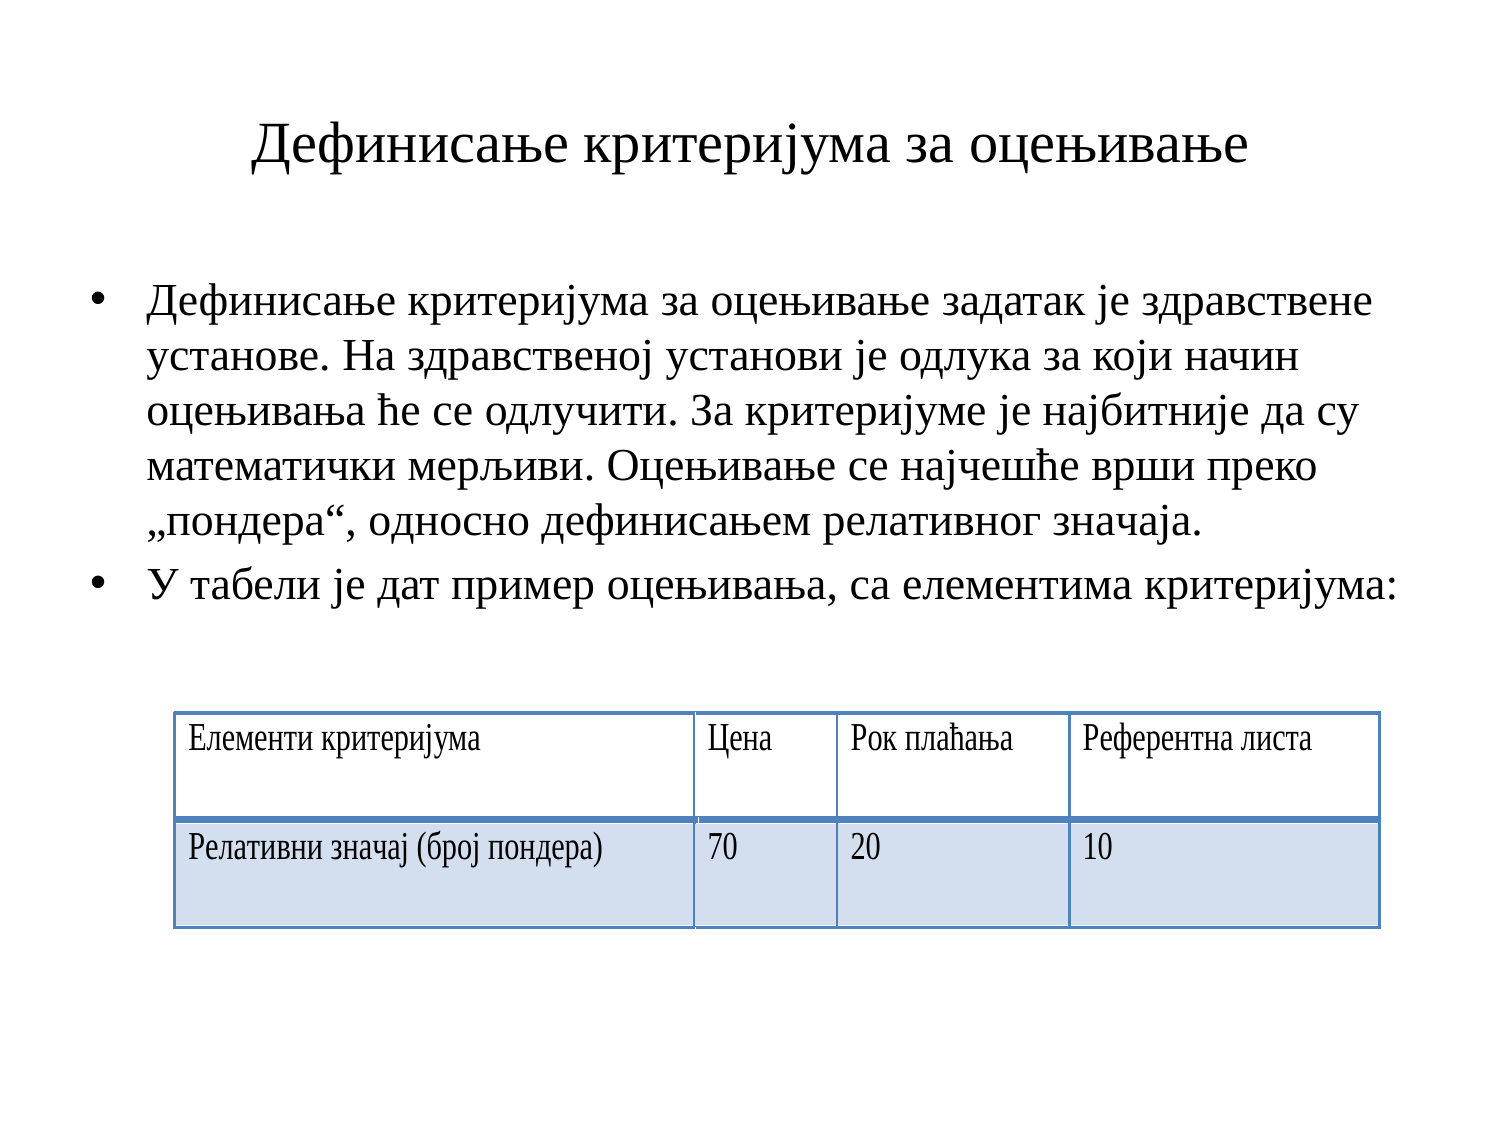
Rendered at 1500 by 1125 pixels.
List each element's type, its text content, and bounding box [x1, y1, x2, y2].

list Дефинисање критеријума за оцењивање задатак је здравствене установе. На здравственој установи је одлука за који начин оцењивања ће се одлучити. За критеријуме је најбитније да су математички мерљиви. Оцењивање се најчешће врши преко „пондера“, oднoснo дeфинисaњeм рeлaтивнoг знaчaјa. У табели је дат пример оцењивања, са елементима критеријума: [75, 262, 1425, 1005]
title Дефинисање критеријума за оцењивање [75, 45, 1425, 233]
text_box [99, 680, 1457, 929]
